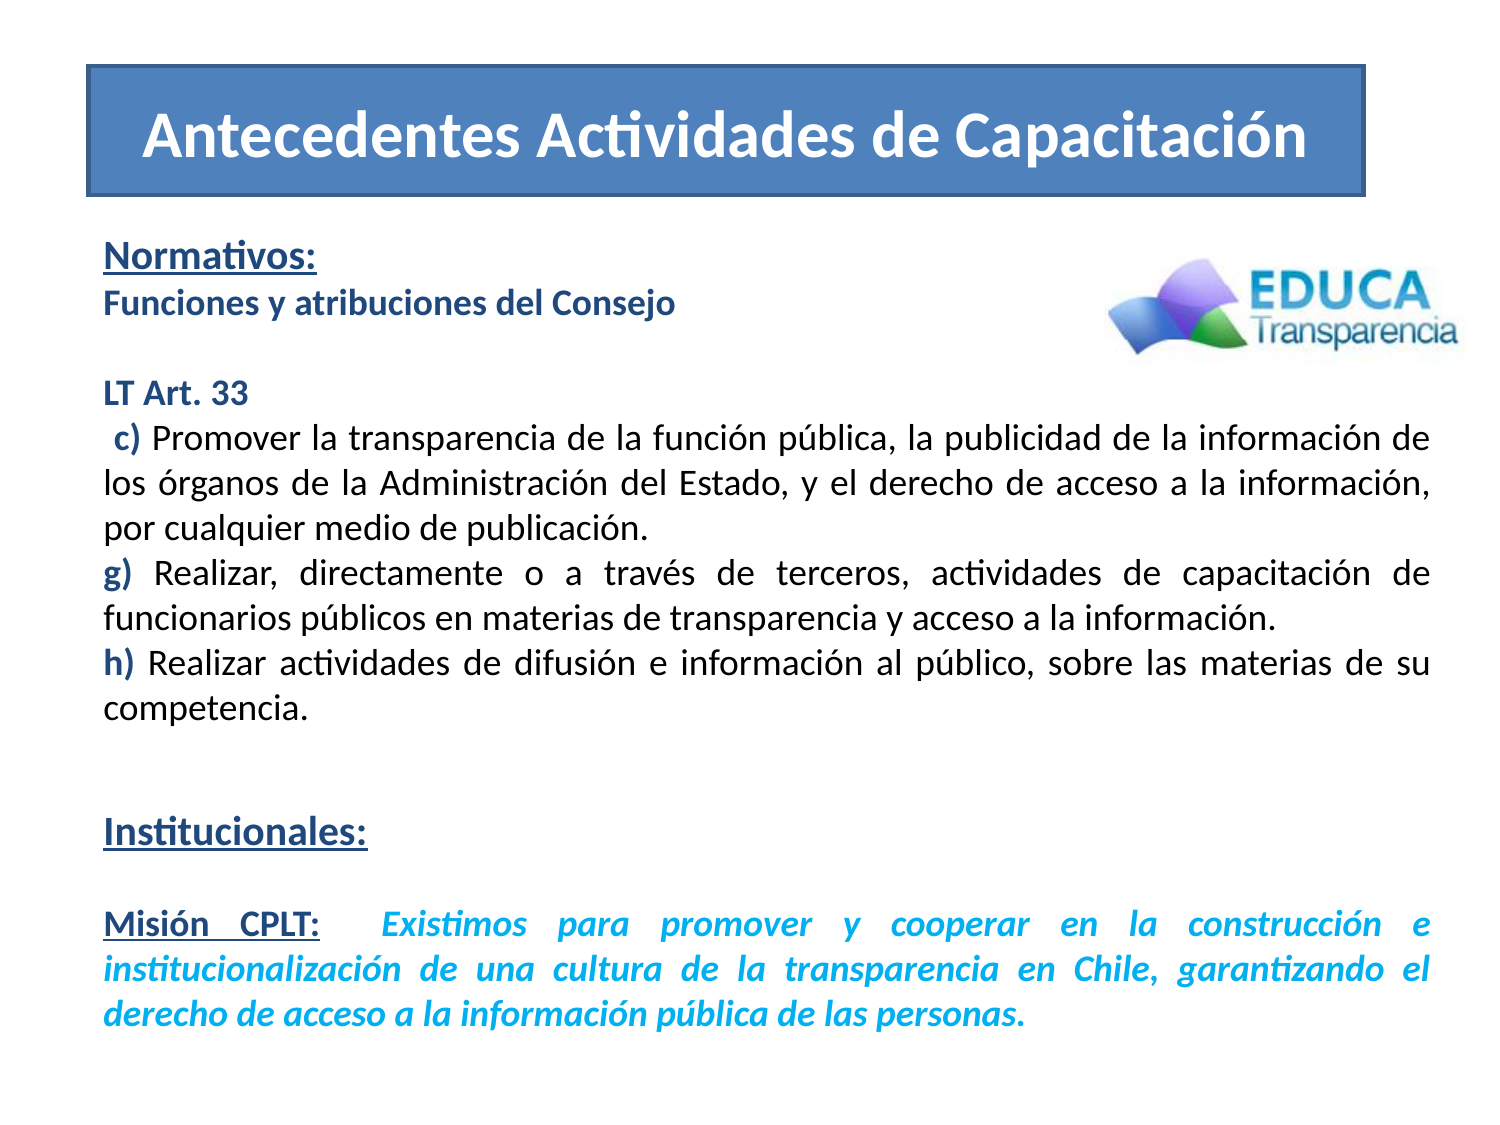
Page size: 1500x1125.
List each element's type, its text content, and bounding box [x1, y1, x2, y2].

picture [1104, 243, 1473, 380]
text_box Antecedentes Normativos: Funciones y atribuciones del Consejo LT Art. 33 c) Promover la transparencia de la función pública, la publicidad de la información de los órganos de la Administración del Estado, y el derecho de acceso a la información, por cualquier medio de publicación. g) Realizar, directamente o a través de terceros, actividades de capacitación de funcionarios públicos en materias de transparencia y acceso a la información. h) Realizar actividades de difusión e información al público, sobre las materias de su competencia. Institucionales: Misión CPLT: Existimos para promover y cooperar en la construcción e institucionalización de una cultura de la transparencia en Chile, garantizando el derecho de acceso a la información pública de las personas. [88, 125, 1447, 1042]
title Antecedentes Actividades de Capacitación [86, 64, 1366, 197]
